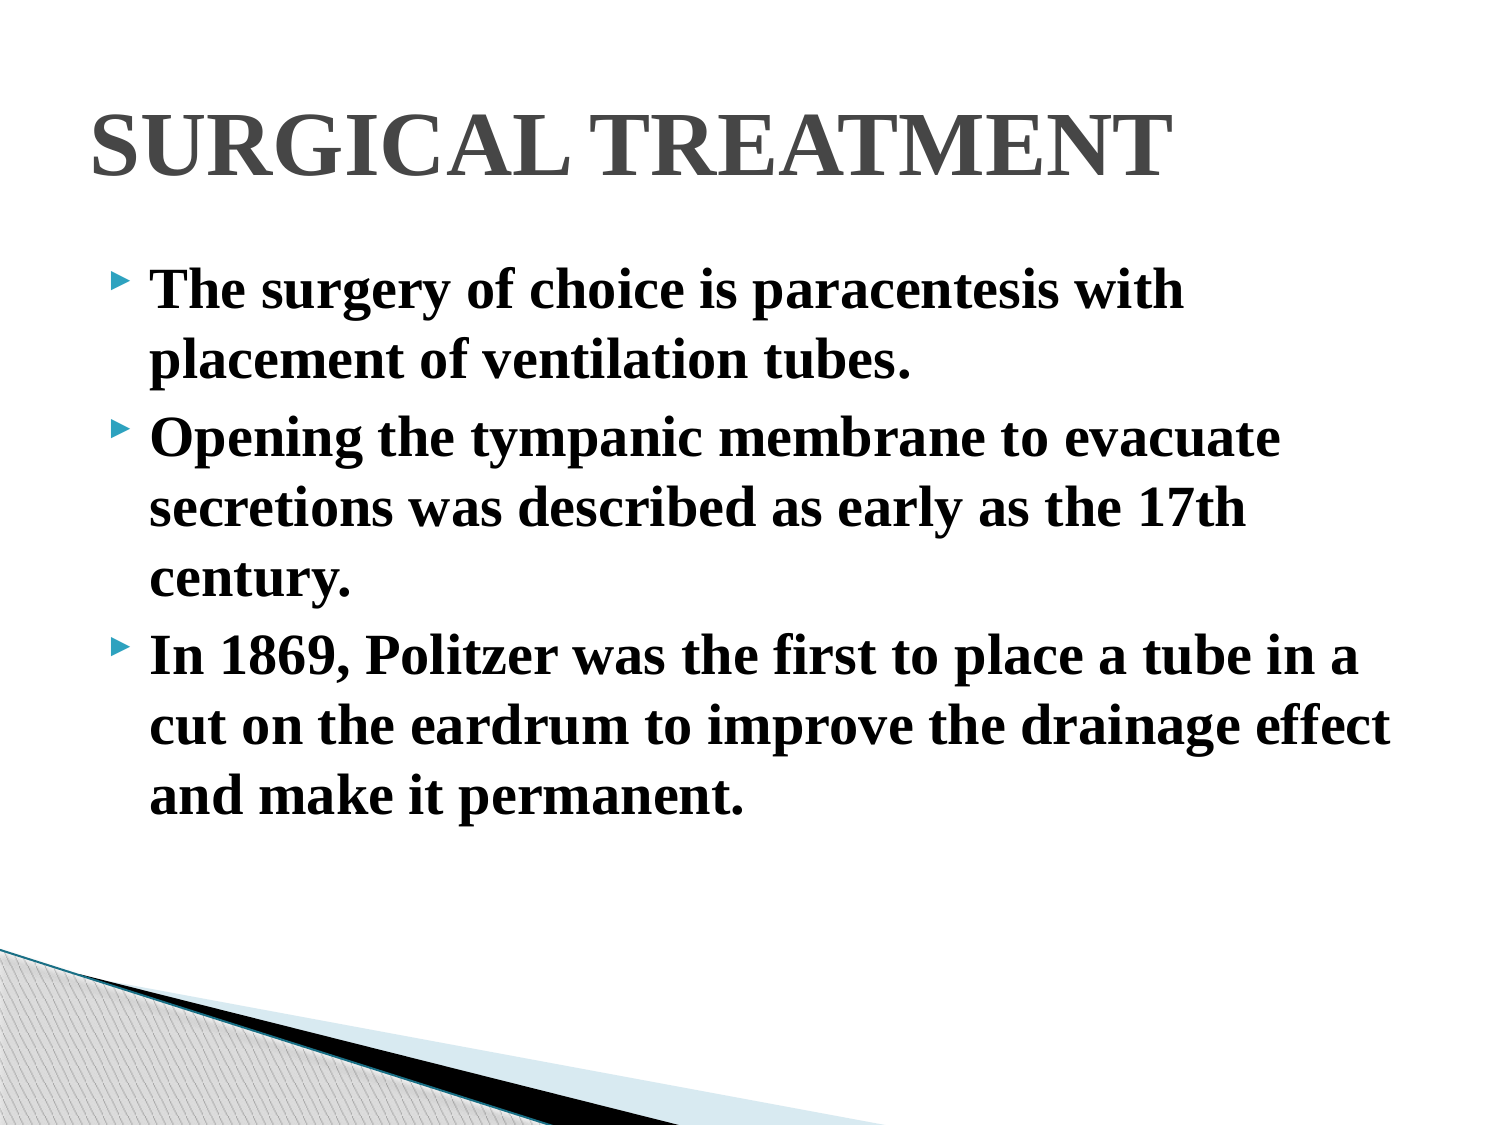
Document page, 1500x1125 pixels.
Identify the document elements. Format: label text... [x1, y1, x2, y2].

title SURGICAL TREATMENT [75, 45, 1425, 233]
list The surgery of choice is paracentesis with placement of ventilation tubes. Opening the tympanic membrane to evacuate secretions was described as early as the 17th century. In 1869, Politzer was the first to place a tube in a cut on the eardrum to improve the drainage effect and make it permanent. [75, 243, 1425, 986]
